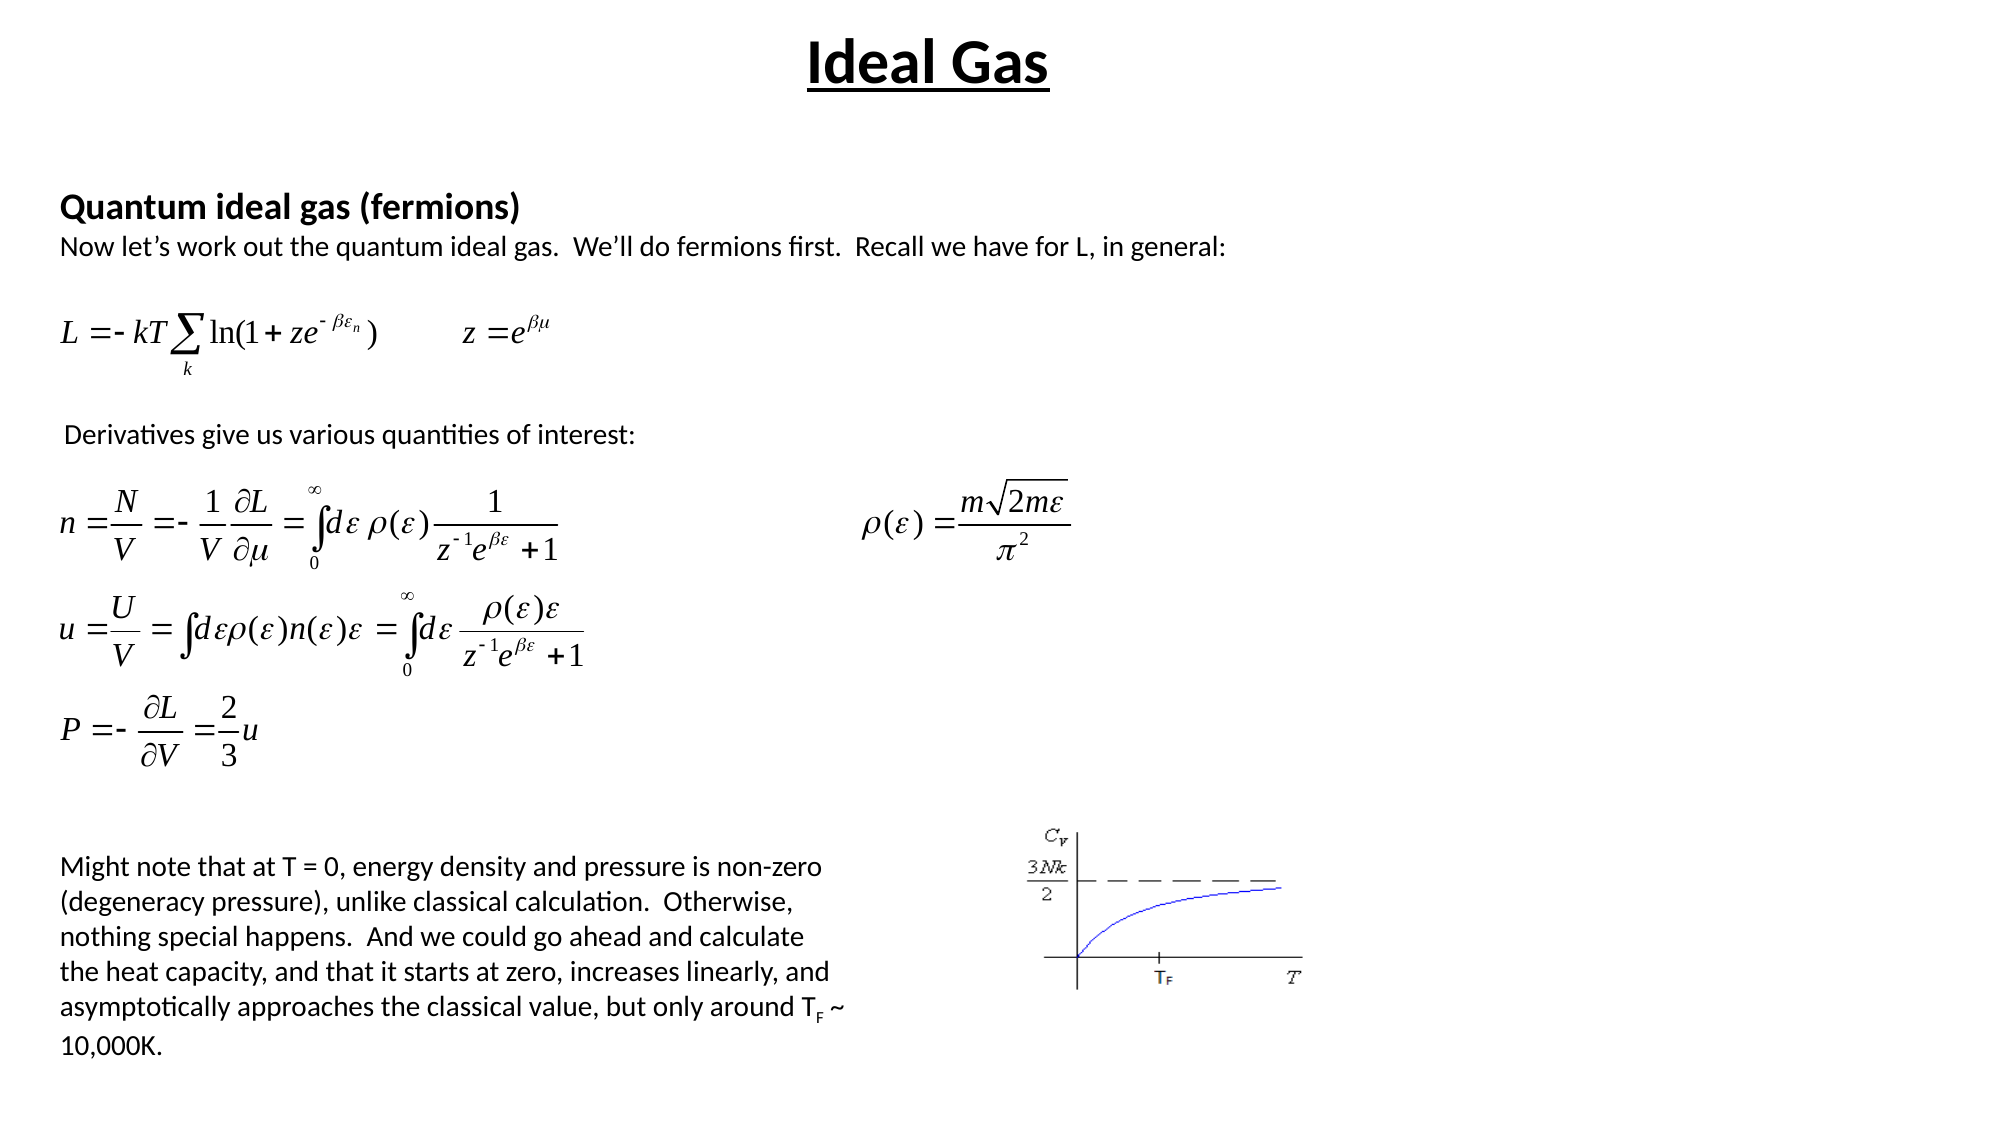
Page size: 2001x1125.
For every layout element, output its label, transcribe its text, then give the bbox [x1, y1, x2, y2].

text_box Might note that at T = 0, energy density and pressure is non-zero (degeneracy pressure), unlike classical calculation. Otherwise, nothing special happens. And we could go ahead and calculate the heat capacity, and that it starts at zero, increases linearly, and asymptotically approaches the classical value, but only around TF ~ 10,000K. [45, 839, 864, 1070]
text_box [999, 797, 1324, 1032]
title Ideal Gas [666, 20, 1190, 106]
text_box Derivatives give us various quantities of interest: [49, 407, 652, 458]
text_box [54, 472, 1078, 775]
text_box Quantum ideal gas (fermions) Now let’s work out the quantum ideal gas. We’ll do fermions first. Recall we have for L, in general: [45, 175, 1663, 270]
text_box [54, 307, 557, 383]
